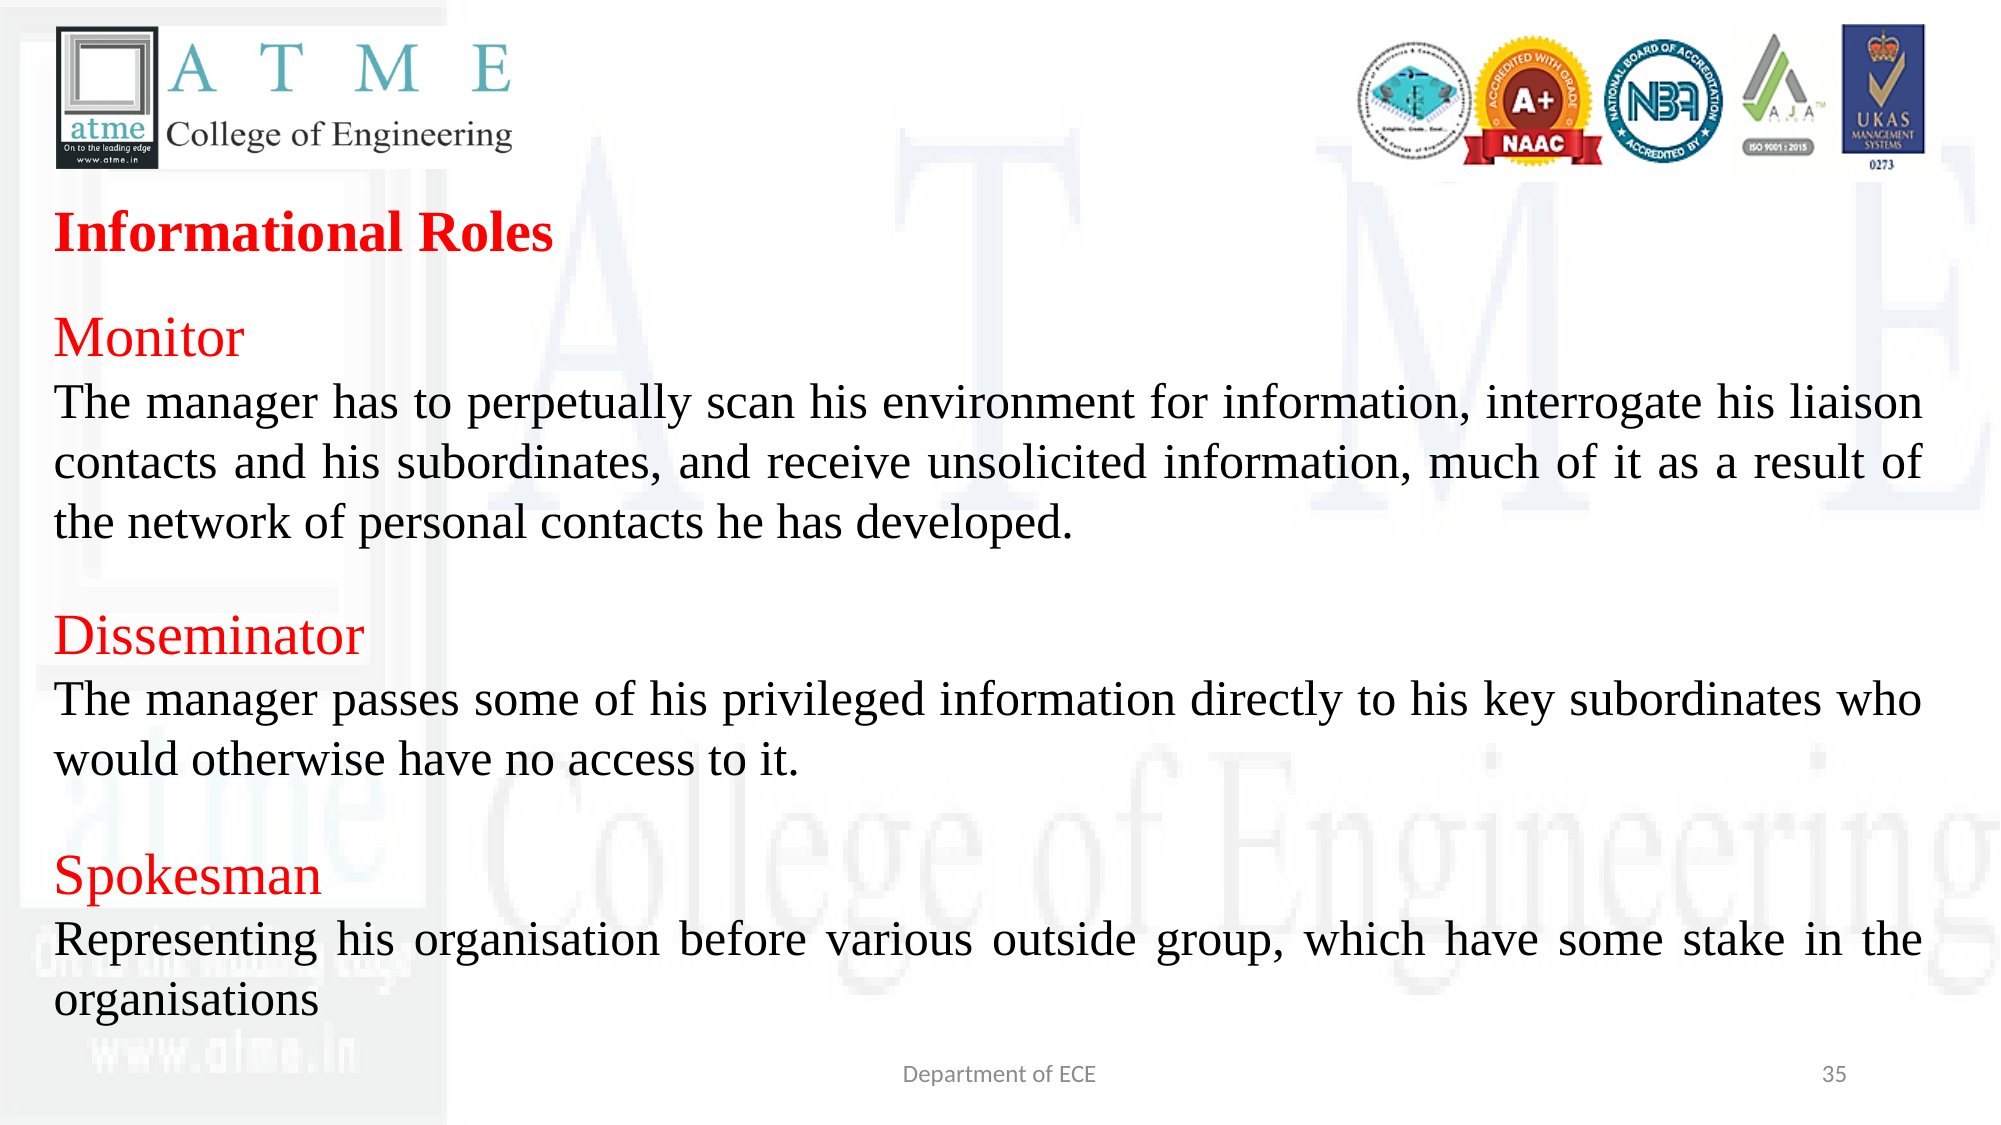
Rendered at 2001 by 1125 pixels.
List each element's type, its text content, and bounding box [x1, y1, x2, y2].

picture [1352, 24, 1941, 186]
text_box Informational Roles Monitor The manager has to perpetually scan his environment for information, interrogate his liaison contacts and his subordinates, and receive unsolicited information, much of it as a result of the network of personal contacts he has developed. Disseminator The manager passes some of his privileged information directly to his key subordinates who would otherwise have no access to it. Spokesman Representing his organisation before various outside group, which have some stake in the organisations [38, 186, 1940, 1125]
picture [56, 26, 512, 169]
